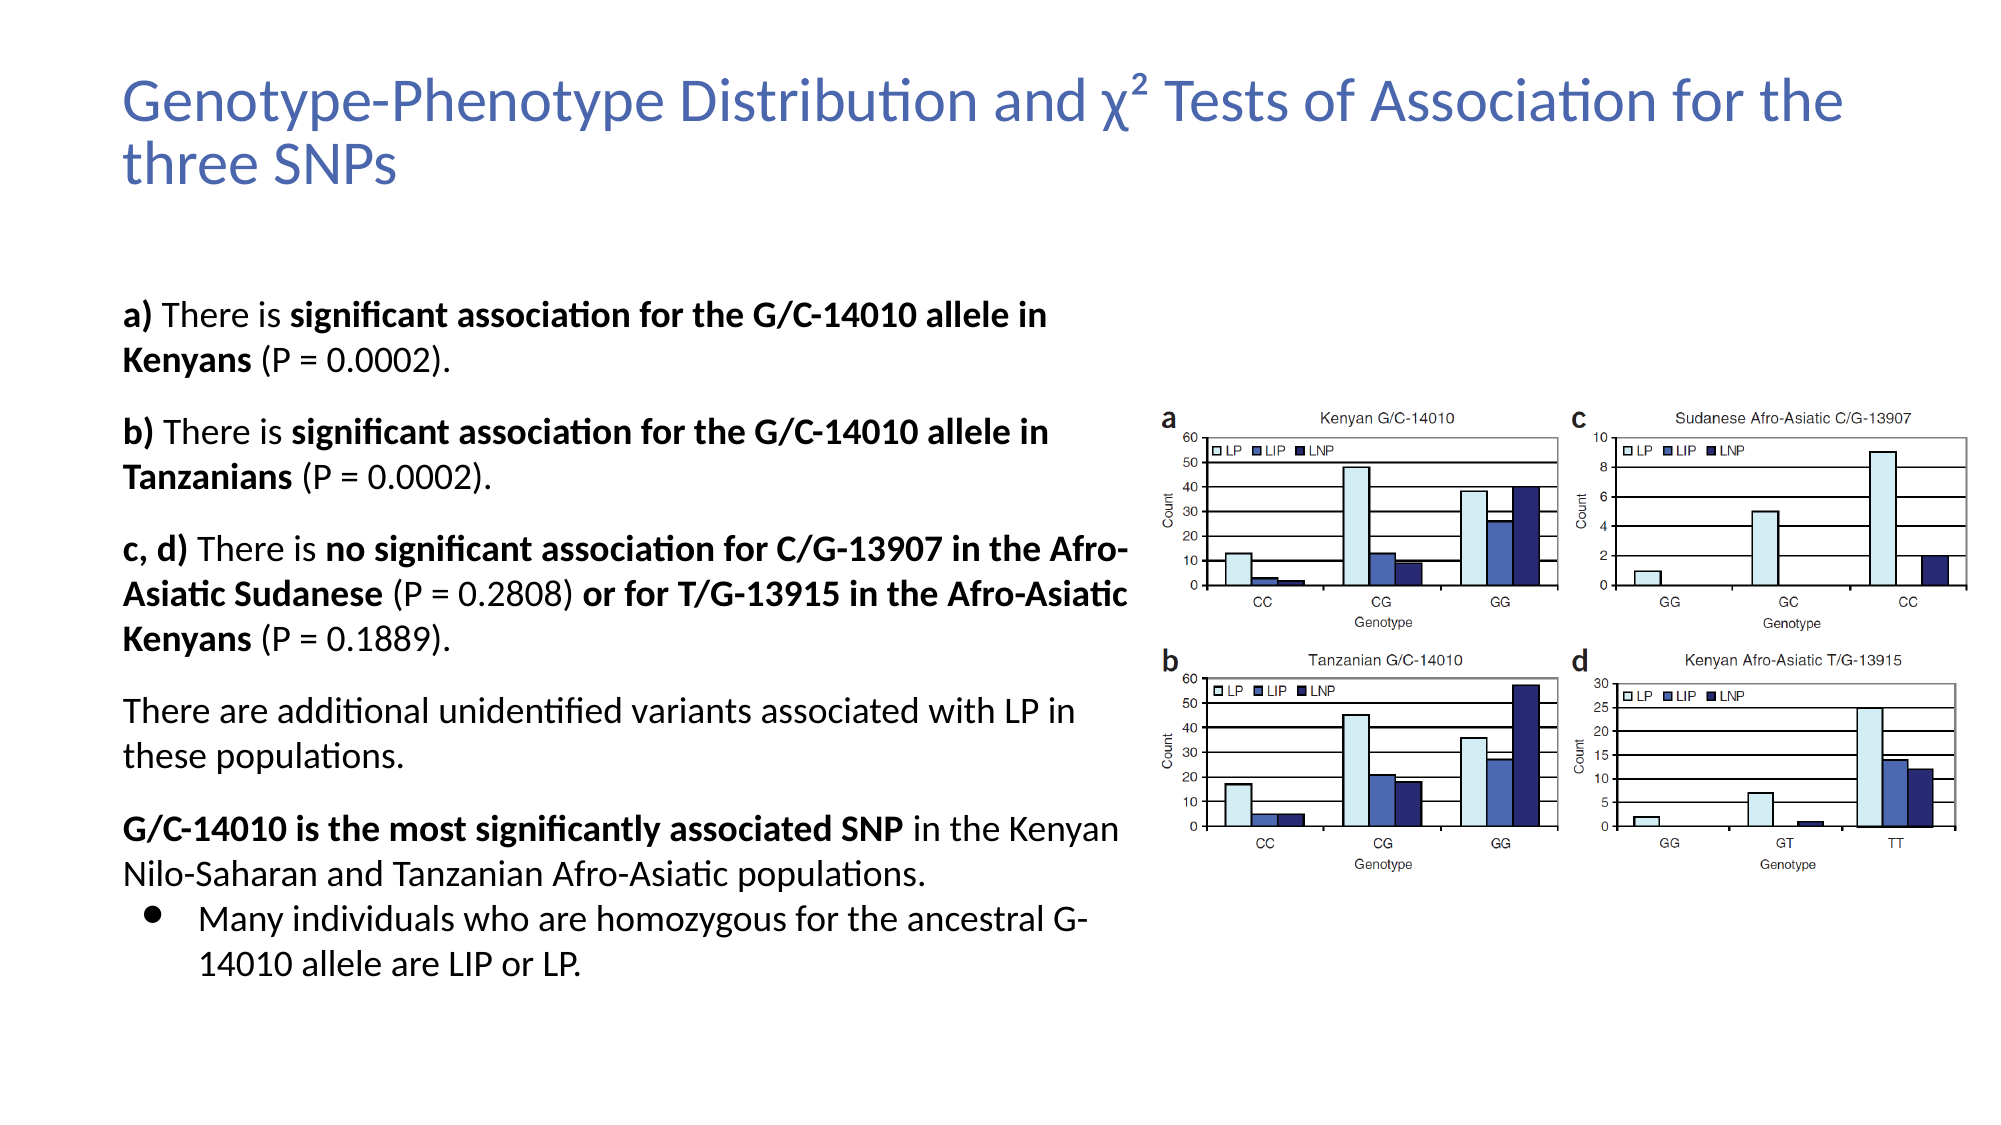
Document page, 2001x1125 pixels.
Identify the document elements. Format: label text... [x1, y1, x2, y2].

picture [1147, 387, 1971, 876]
title Genotype-Phenotype Distribution and χ² Tests of Association for the three SNPs [107, 48, 1875, 219]
list a) There is significant association for the G/C-14010 allele in Kenyans (P = 0.0002). b) There is significant association for the G/C-14010 allele in Tanzanians (P = 0.0002). c, d) There is no significant association for C/G-13907 in the Afro-Asiatic Sudanese (P = 0.2808) or for T/G-13915 in the Afro-Asiatic Kenyans (P = 0.1889). There are additional unidentified variants associated with LP in these populations. G/C-14010 is the most significantly associated SNP in the Kenyan Nilo-Saharan and Tanzanian Afro-Asiatic populations. Many individuals who are homozygous for the ancestral G-14010 allele are LIP or LP. [107, 282, 1148, 1125]
